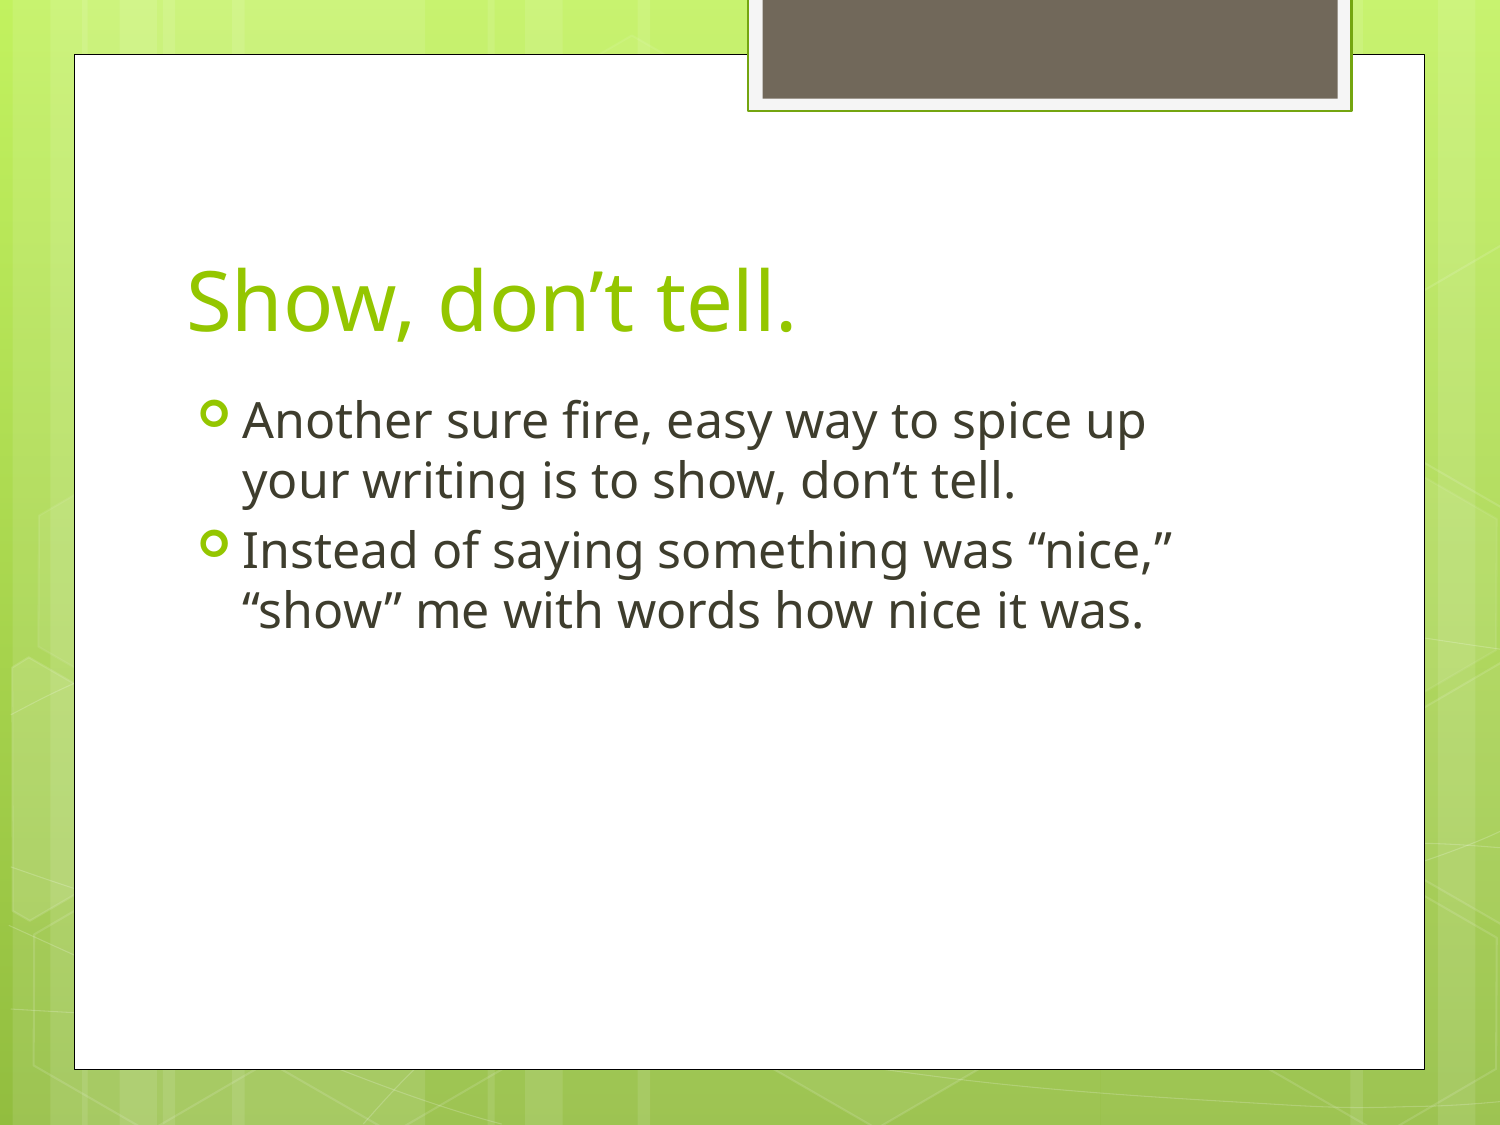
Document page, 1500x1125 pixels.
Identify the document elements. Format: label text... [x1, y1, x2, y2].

title Show, don’t tell. [171, 168, 1324, 357]
list Another sure fire, easy way to spice up your writing is to show, don’t tell. Instead of saying something was “nice,” “show” me with words how nice it was. [171, 381, 1283, 957]
